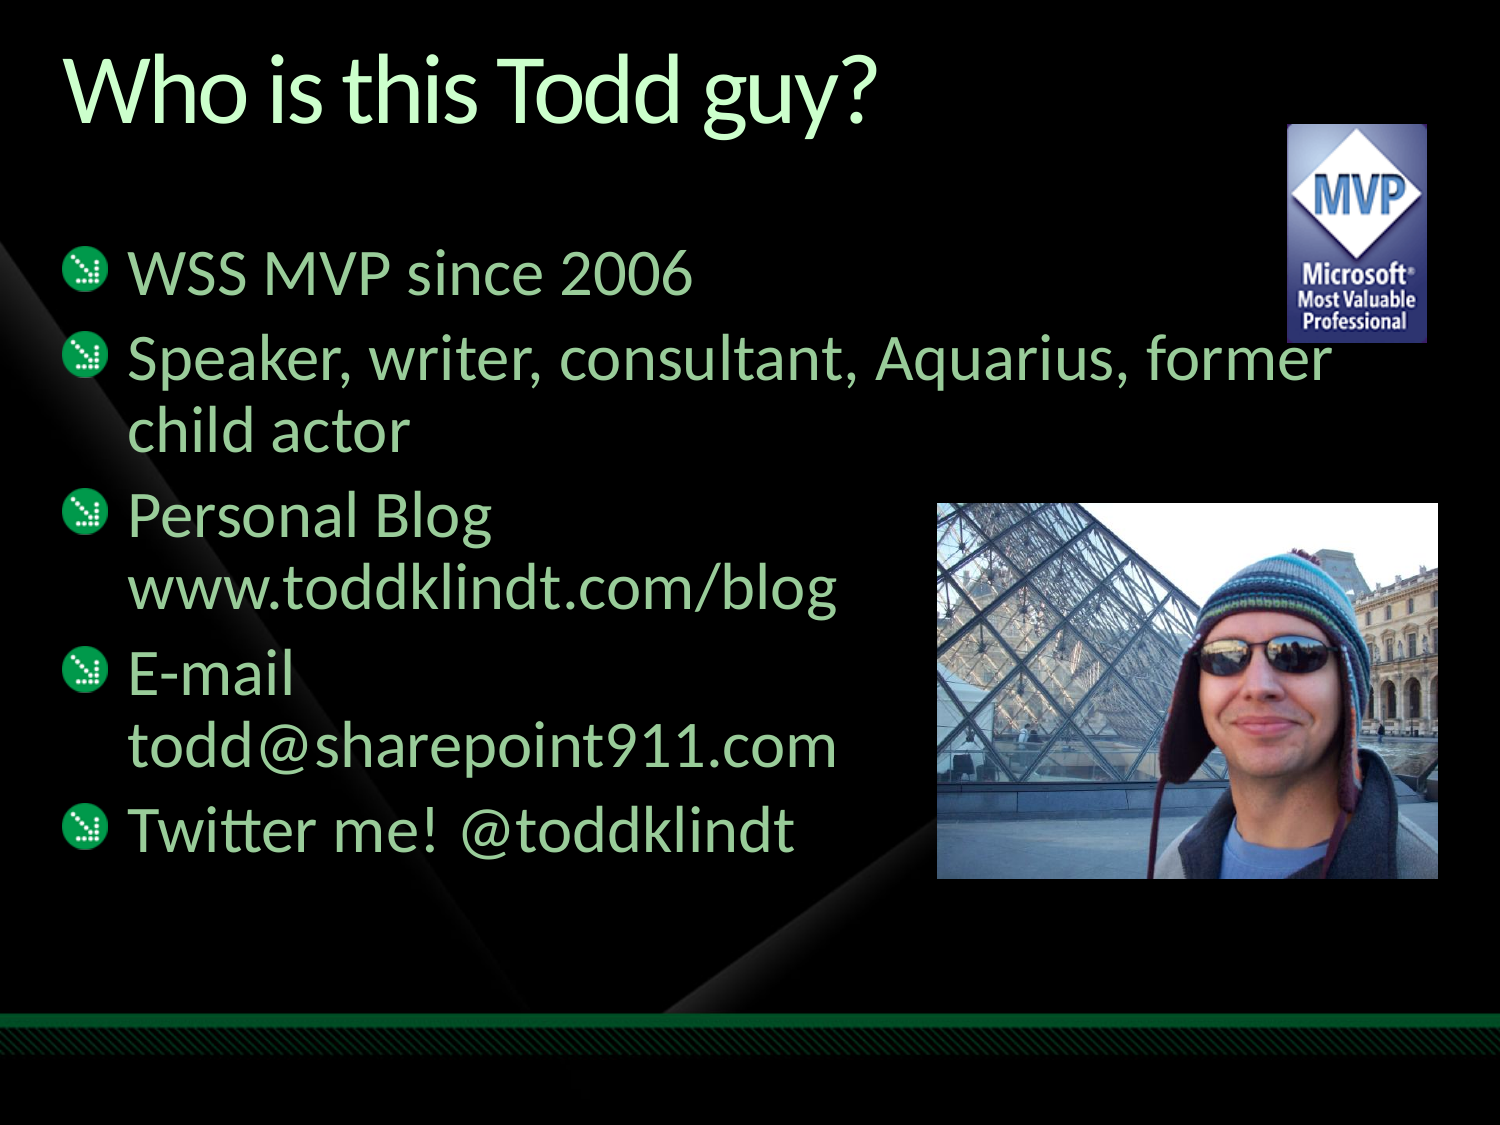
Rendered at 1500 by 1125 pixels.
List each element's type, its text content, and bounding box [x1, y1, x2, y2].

title Who is this Todd guy? [62, 37, 1438, 147]
list WSS MVP since 2006 Speaker, writer, consultant, Aquarius, former child actor Personal Blog www.toddklindt.com/blog E-mail todd@sharepoint911.com Twitter me! @toddklindt [62, 237, 1438, 1063]
picture [0, 0, 1500, 1125]
